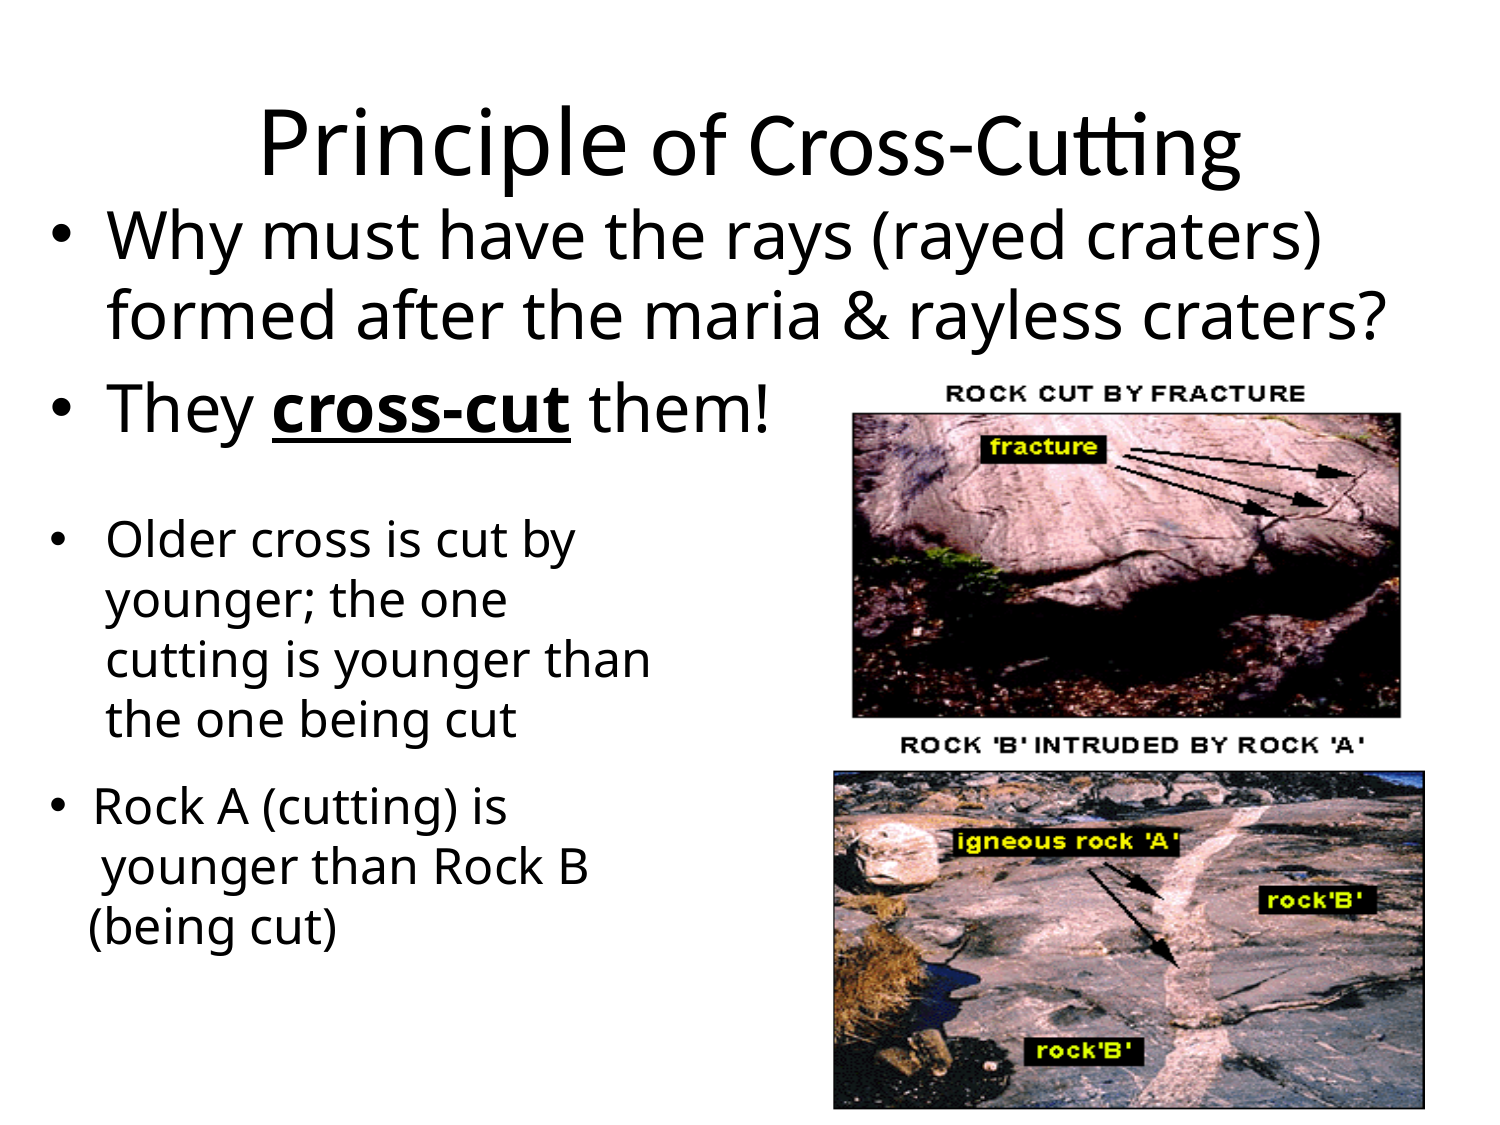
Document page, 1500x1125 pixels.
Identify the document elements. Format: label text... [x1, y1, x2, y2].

picture [832, 378, 1426, 1125]
title Principle of Cross-Cutting [75, 45, 1425, 185]
text_box Older cross is cut by younger; the one cutting is younger than the one being cut [34, 500, 698, 766]
text_box Rock A (cutting) is younger than Rock B (being cut) [34, 766, 710, 1022]
list Why must have the rays (rayed craters) formed after the maria & rayless craters? They cross-cut them! [34, 185, 1500, 838]
